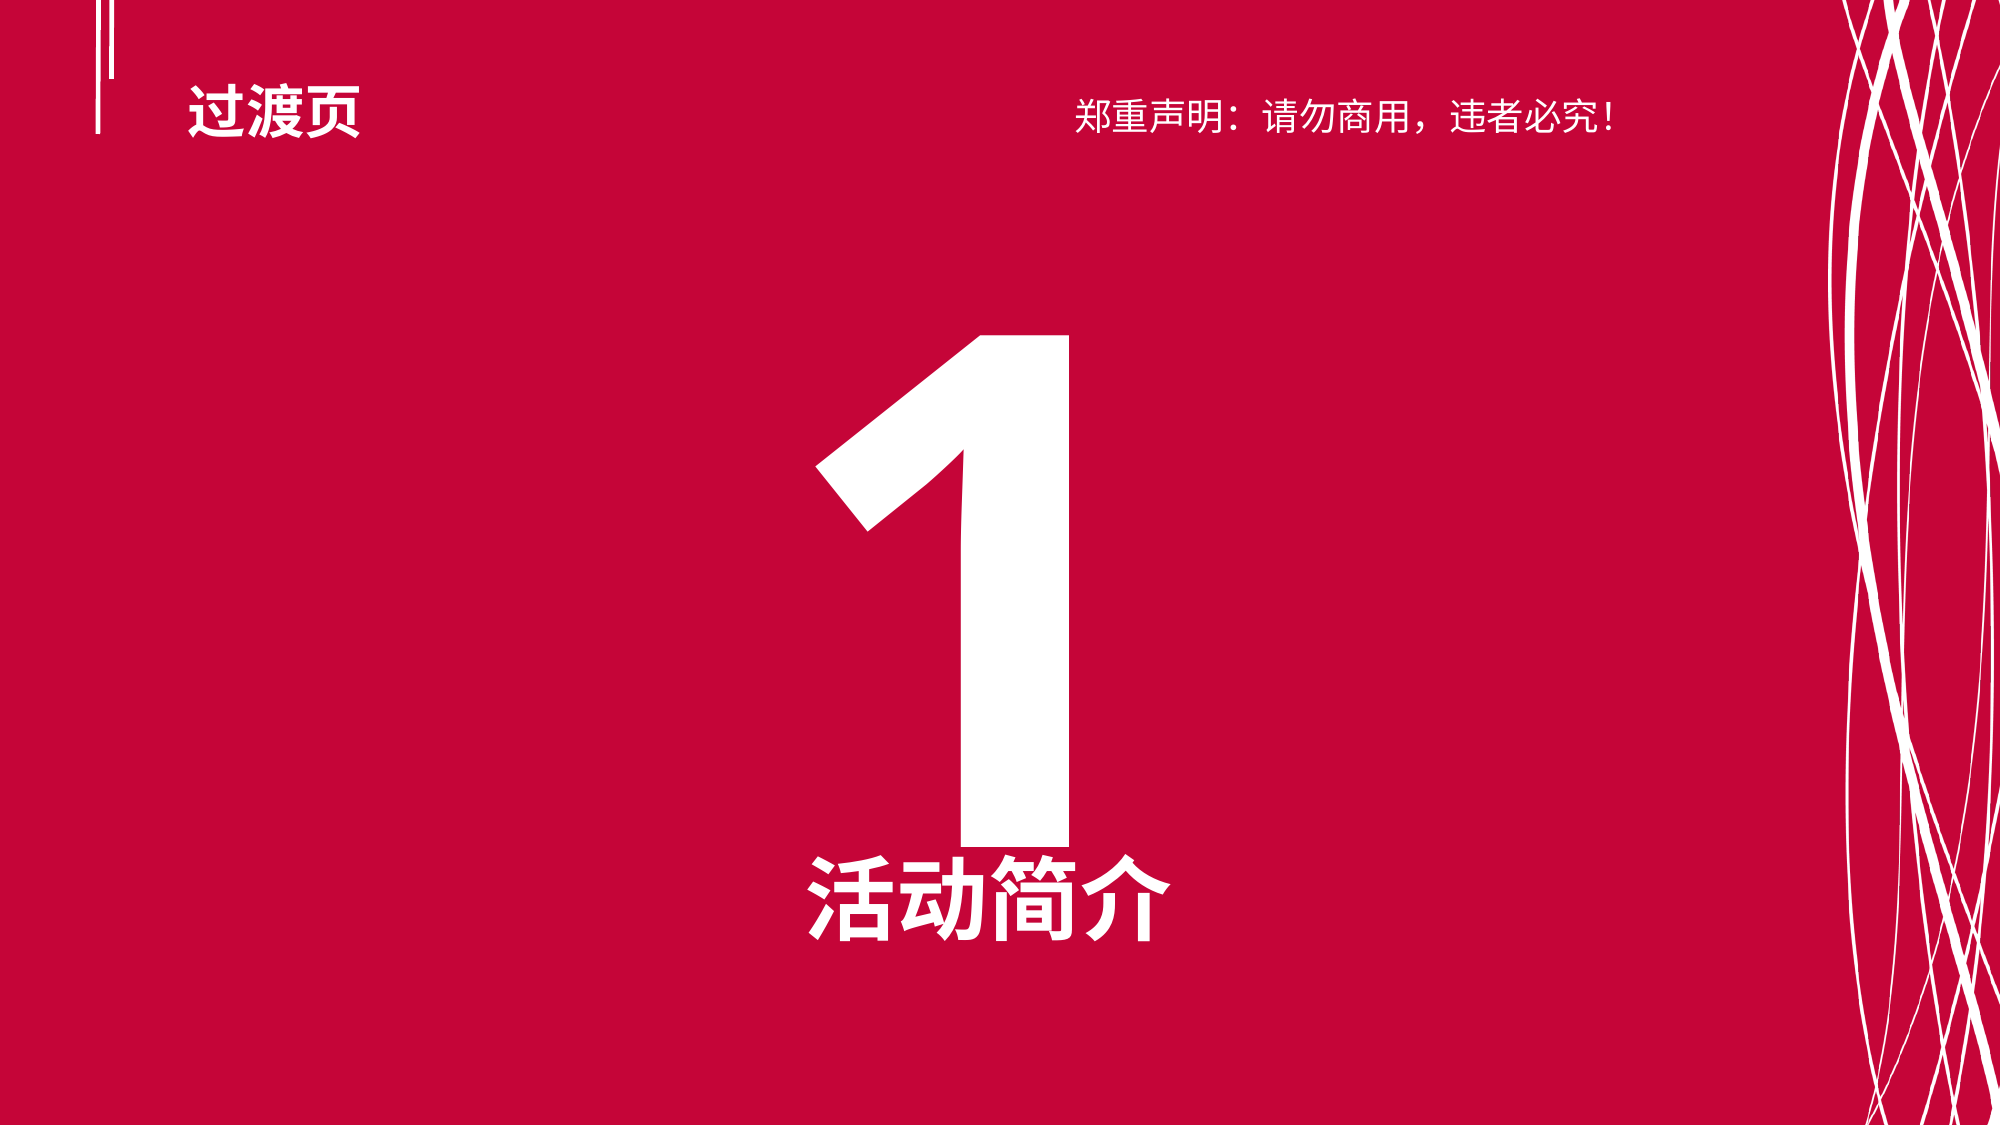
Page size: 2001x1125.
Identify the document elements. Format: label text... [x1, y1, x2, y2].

title 过渡页 [173, 71, 422, 149]
text_box 1 [758, 123, 1198, 999]
picture [1828, 0, 2000, 1125]
